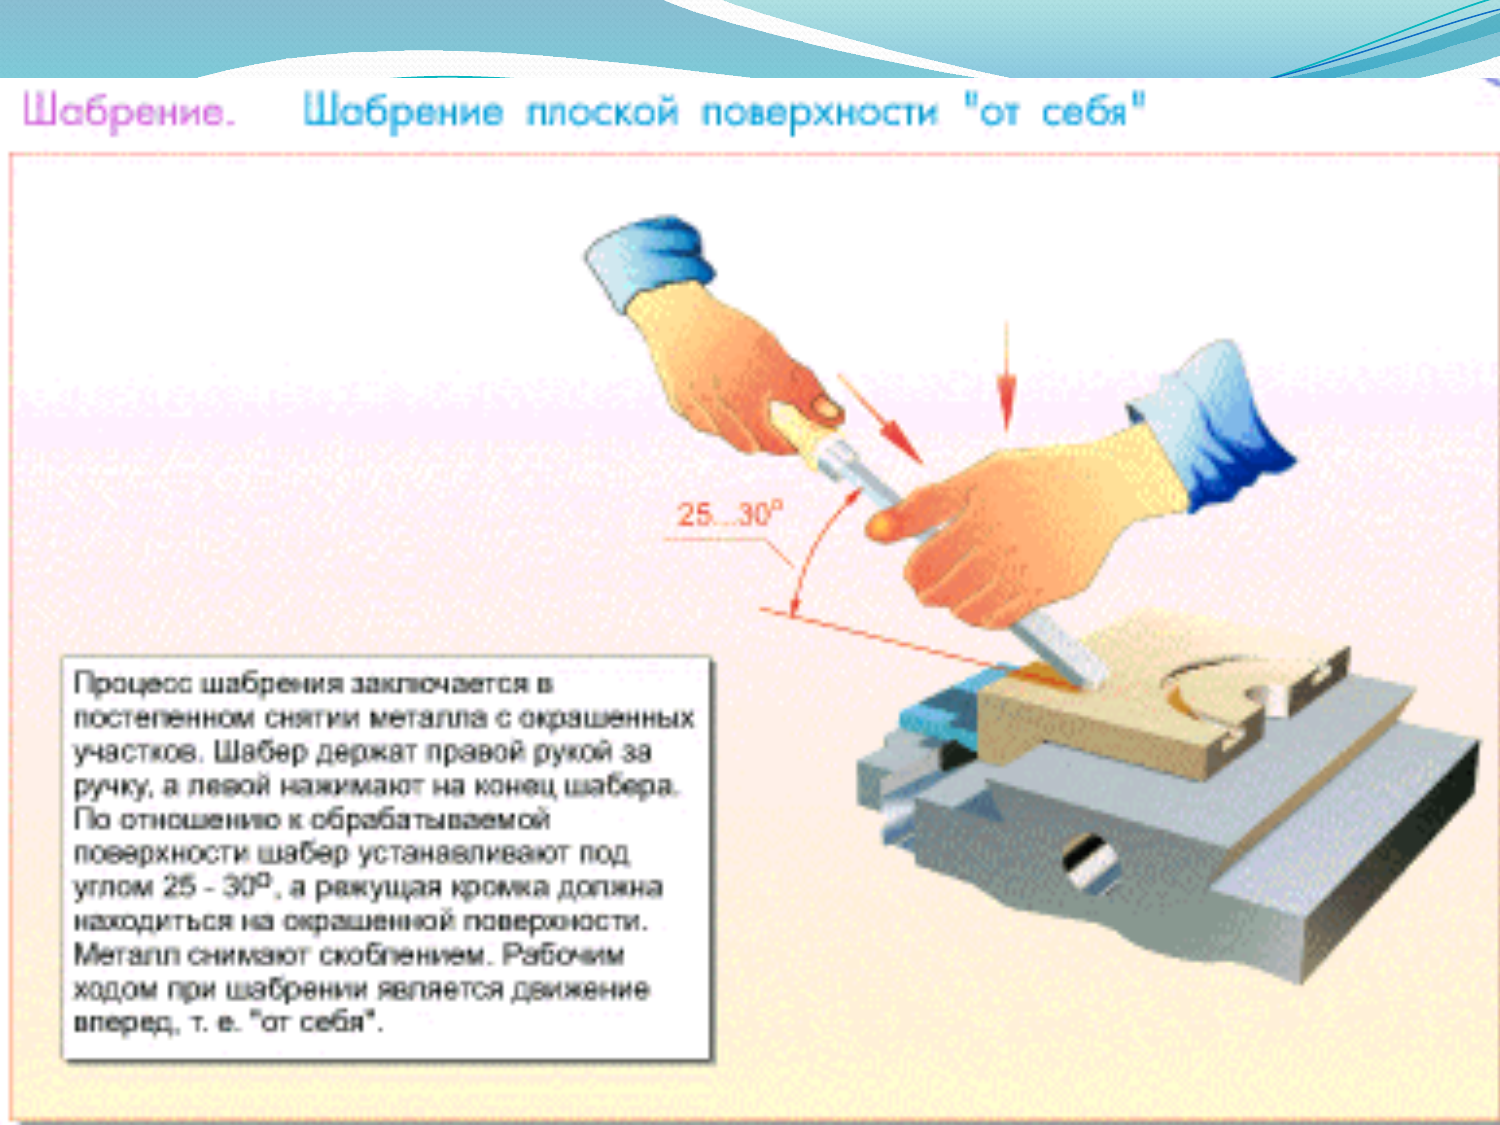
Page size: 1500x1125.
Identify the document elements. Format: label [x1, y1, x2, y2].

list [0, 77, 1500, 1125]
